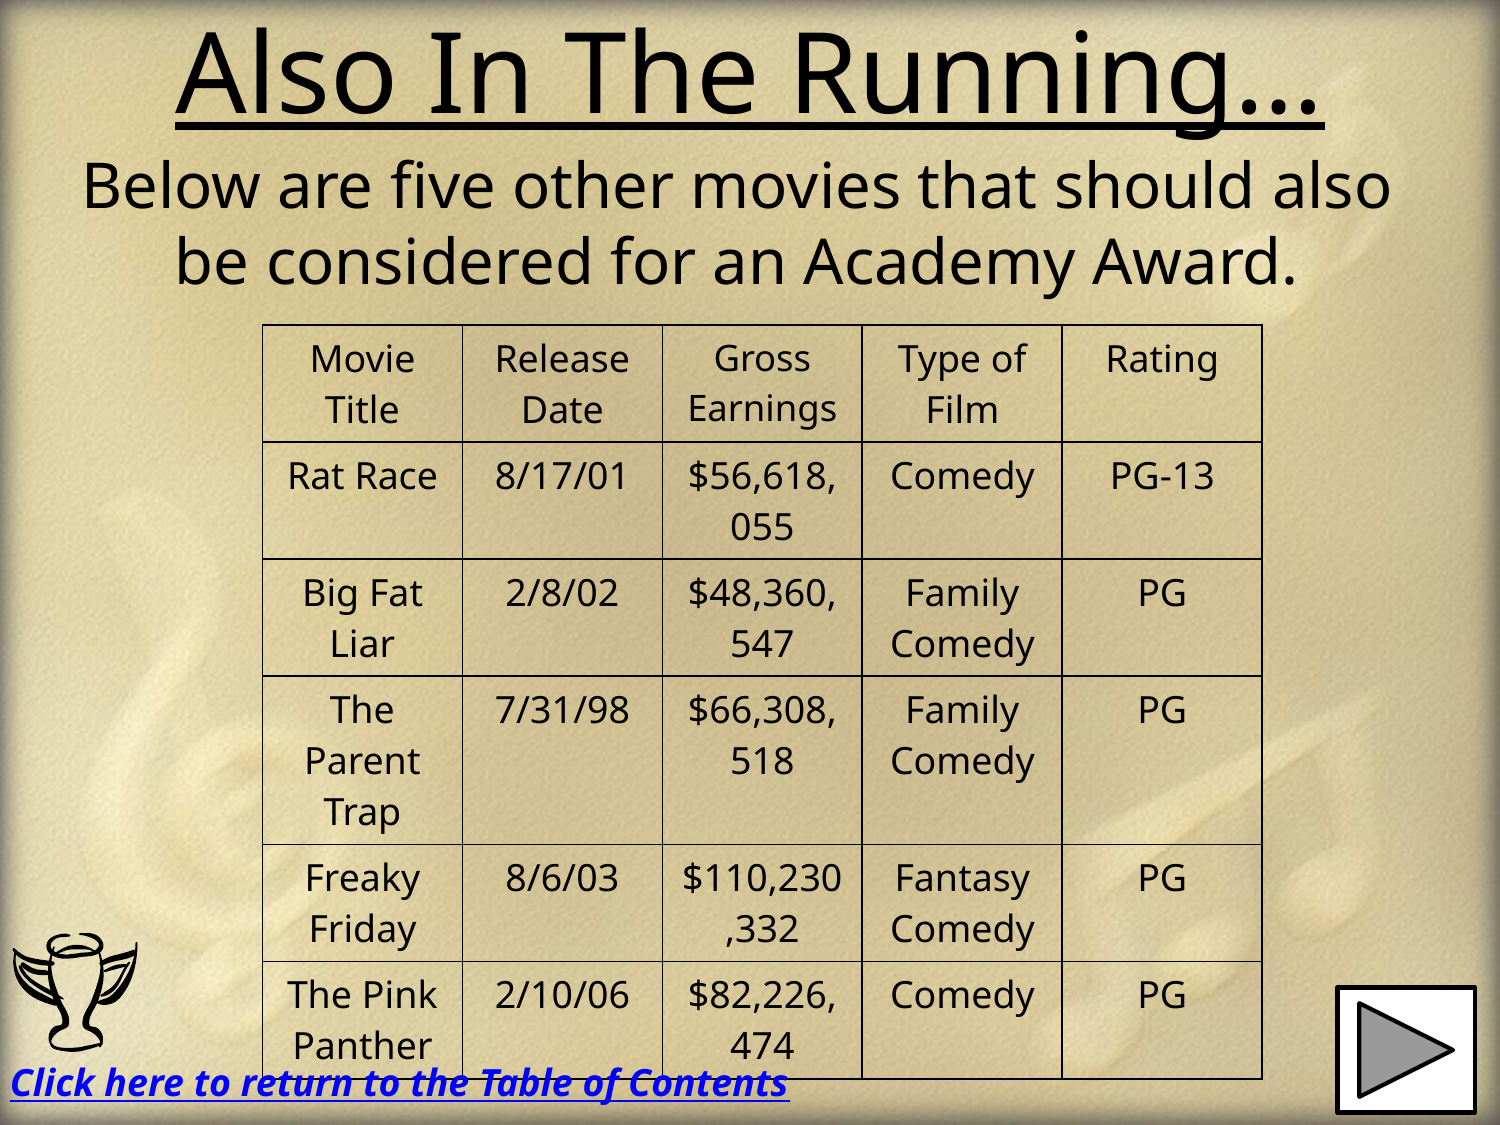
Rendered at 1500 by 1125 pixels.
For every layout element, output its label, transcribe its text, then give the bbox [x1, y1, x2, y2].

table_cell Big Fat Liar [263, 560, 462, 675]
table_cell PG [1063, 845, 1261, 961]
table_cell $110,230,332 [663, 845, 861, 961]
text_box [1335, 985, 1477, 1115]
table_cell $48,360,547 [663, 560, 861, 675]
table_header Movie Title [263, 326, 462, 441]
table_cell 2/8/02 [463, 560, 662, 675]
title Also In The Running… [75, 0, 1425, 163]
table_cell $82,226,474 [663, 962, 861, 1051]
list Below are five other movies that should also be considered for an Academy Award. [62, 137, 1413, 325]
table_cell PG [1063, 962, 1261, 1078]
table_header Rating [1063, 326, 1261, 441]
table_cell 7/31/98 [463, 677, 662, 844]
table_cell PG-13 [1063, 443, 1261, 558]
table_cell The Parent Trap [263, 677, 462, 844]
table_cell Family Comedy [863, 677, 1061, 844]
table_cell PG [1063, 677, 1261, 844]
table_cell 8/17/01 [463, 443, 662, 558]
table_cell $66,308,518 [663, 677, 861, 844]
table_cell Freaky Friday [263, 845, 462, 961]
table_header Release Date [463, 326, 662, 441]
table_cell 8/6/03 [463, 845, 662, 961]
table_header Gross Earnings [663, 326, 861, 441]
table_cell 2/10/06 [463, 962, 662, 1051]
text_box Click here to return to the Table of Contents [0, 1051, 958, 1118]
table_cell The Pink Panther [263, 962, 462, 1051]
table_cell Fantasy Comedy [863, 845, 1061, 961]
table_cell PG [1063, 560, 1261, 675]
table_cell Family Comedy [863, 560, 1061, 675]
table_cell Comedy [863, 443, 1061, 558]
table_cell $56,618,055 [663, 443, 861, 558]
picture [12, 932, 138, 1053]
table_header Type of Film [863, 326, 1061, 441]
table_cell Comedy [863, 962, 1061, 1078]
table_cell Rat Race [263, 443, 462, 558]
